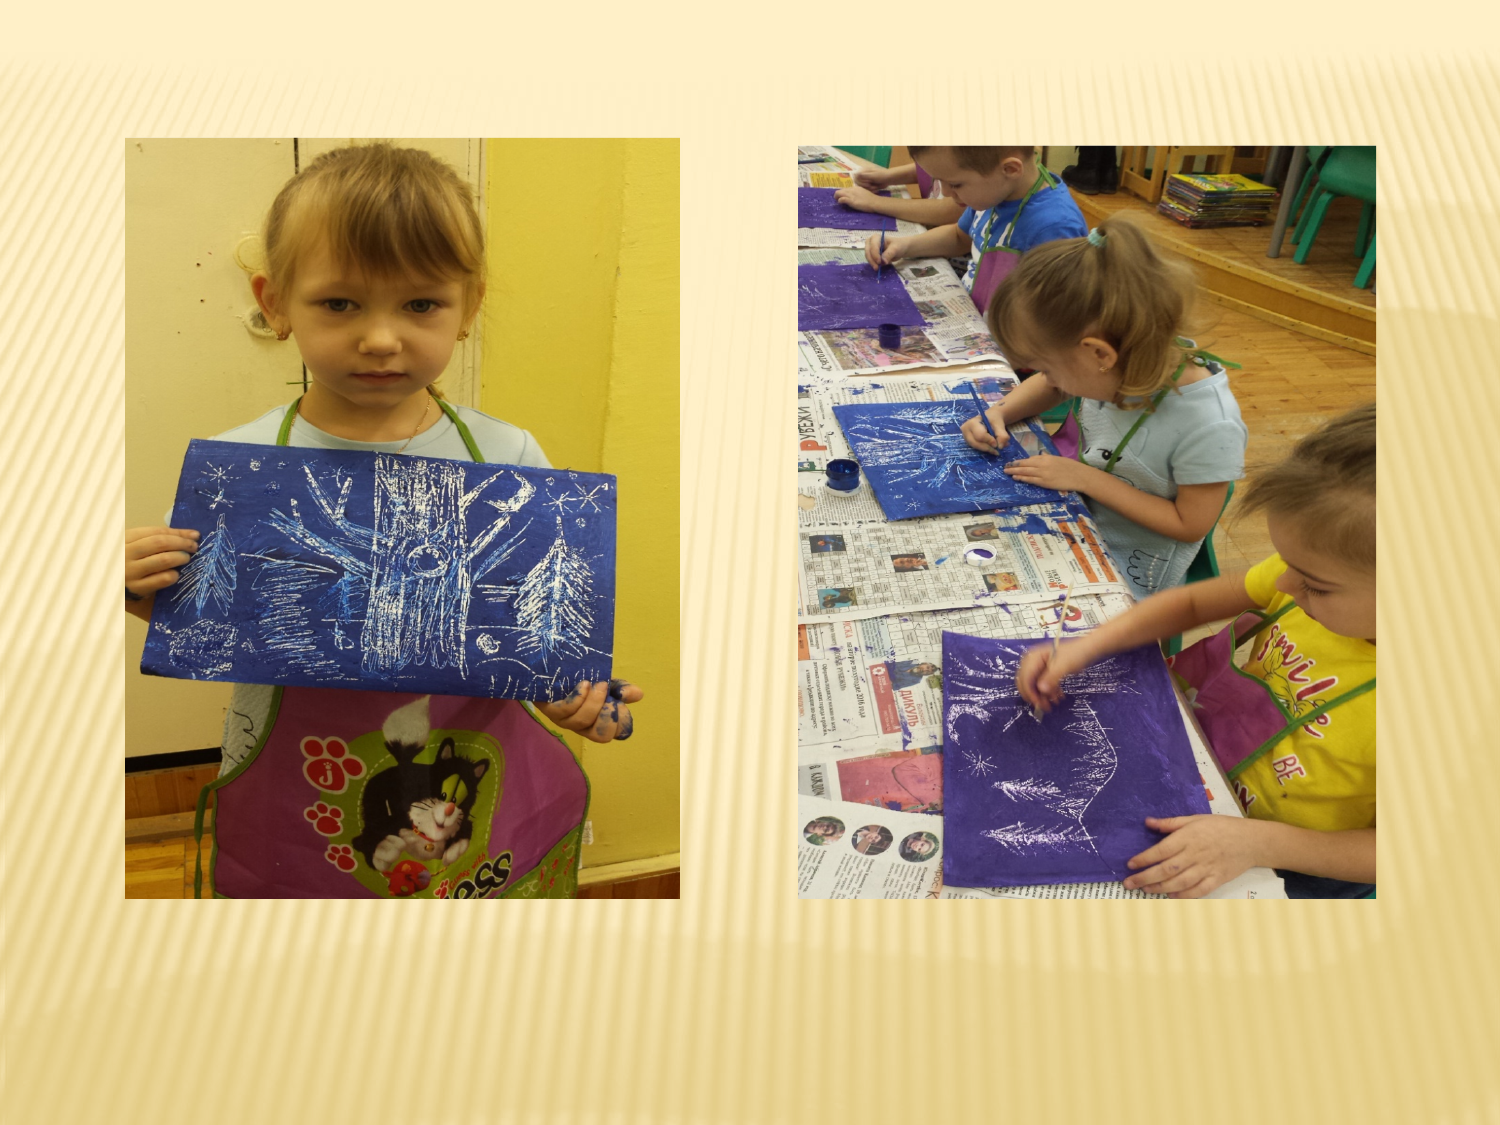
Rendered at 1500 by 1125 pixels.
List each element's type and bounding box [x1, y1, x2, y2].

picture [20, 138, 1464, 813]
picture [125, 807, 680, 899]
picture [798, 823, 1376, 899]
